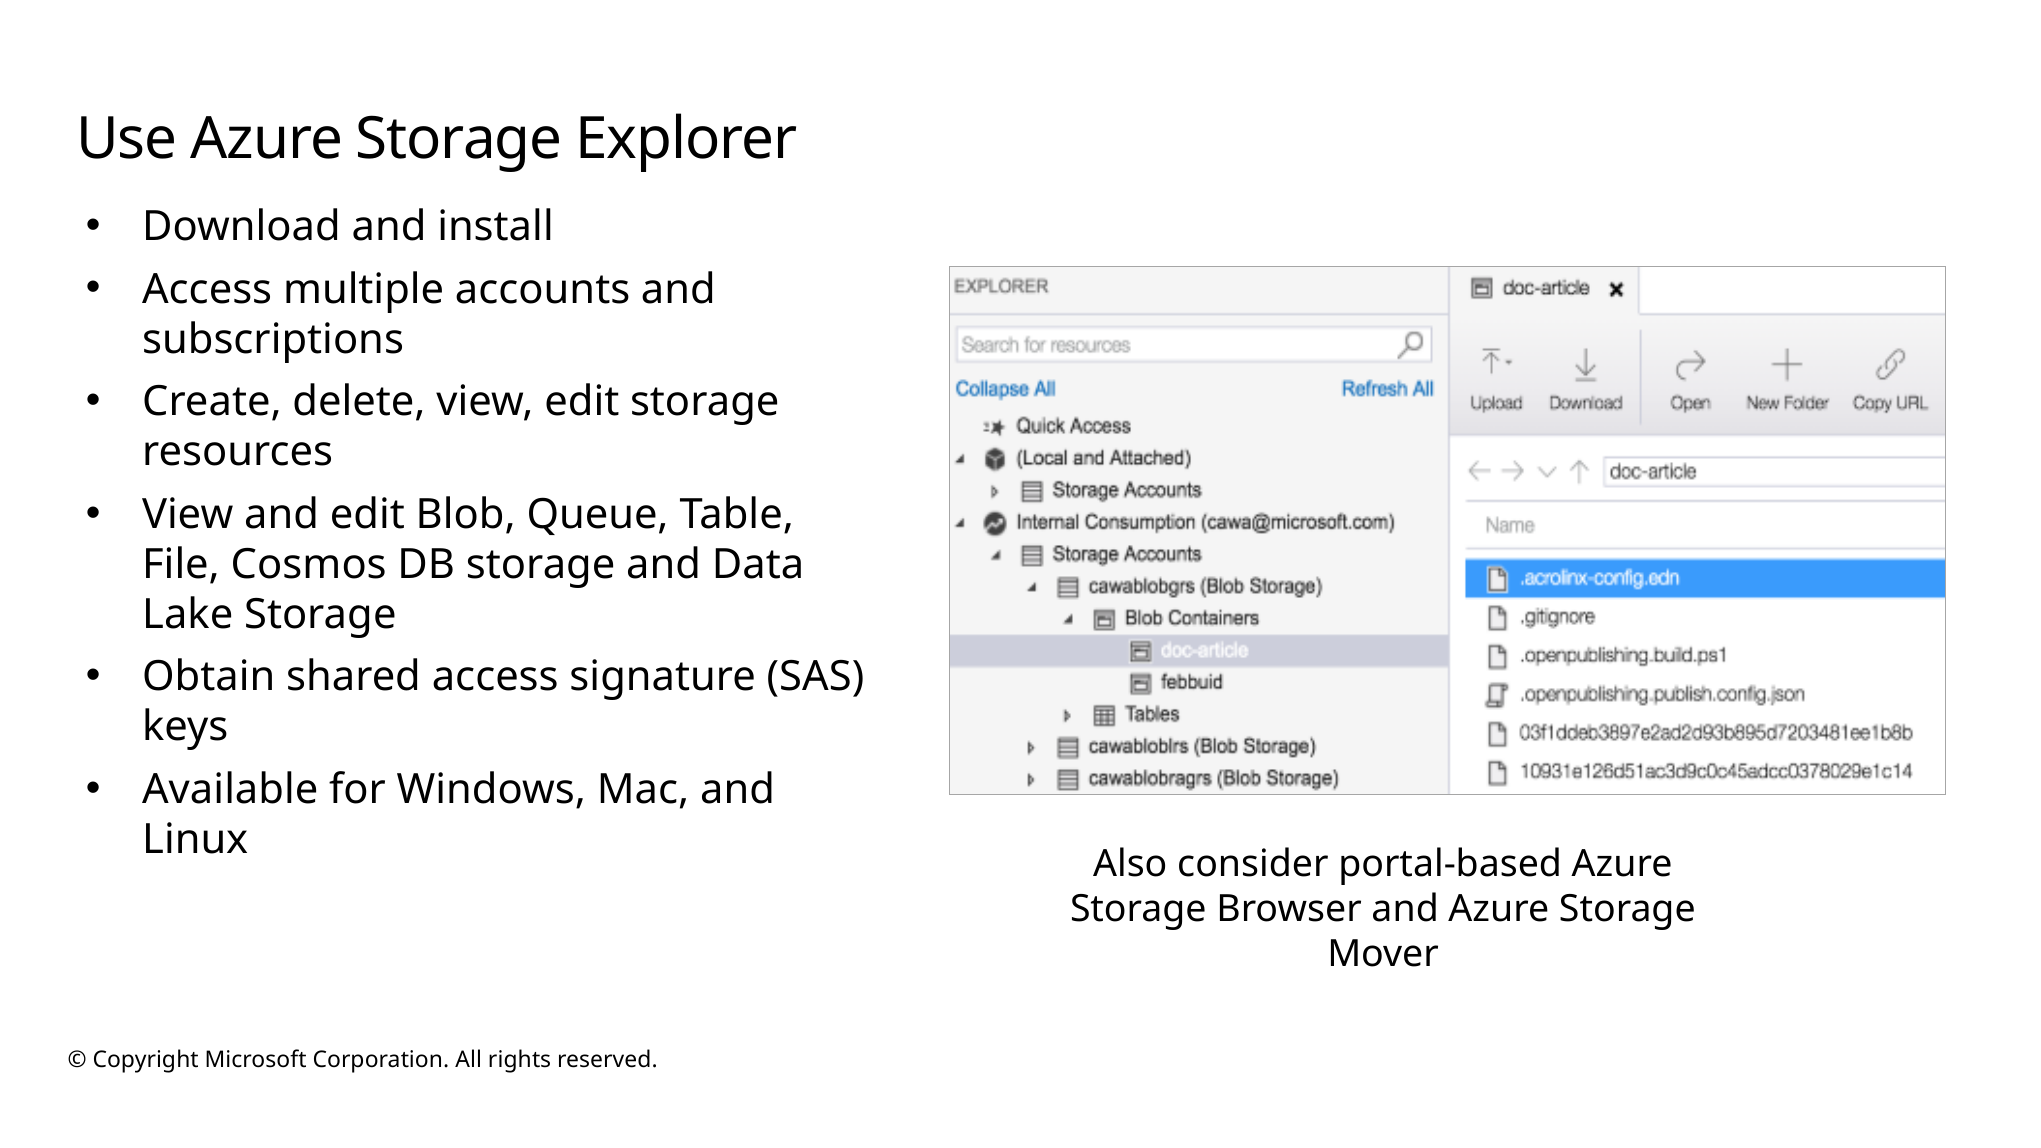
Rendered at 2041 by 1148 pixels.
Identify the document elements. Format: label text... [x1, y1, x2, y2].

picture [949, 266, 1946, 795]
text_box Download and install Access multiple accounts and subscriptions Create, delete, view, edit storage resources View and edit Blob, Queue, Table, File, Cosmos DB storage and Data Lake Storage Obtain shared access signature (SAS) keys Available for Windows, Mac, and Linux [63, 229, 898, 832]
text_box Also consider portal-based Azure Storage Browser and Azure Storage Mover [1022, 831, 1745, 982]
title Use Azure Storage Explorer [76, 93, 1968, 230]
